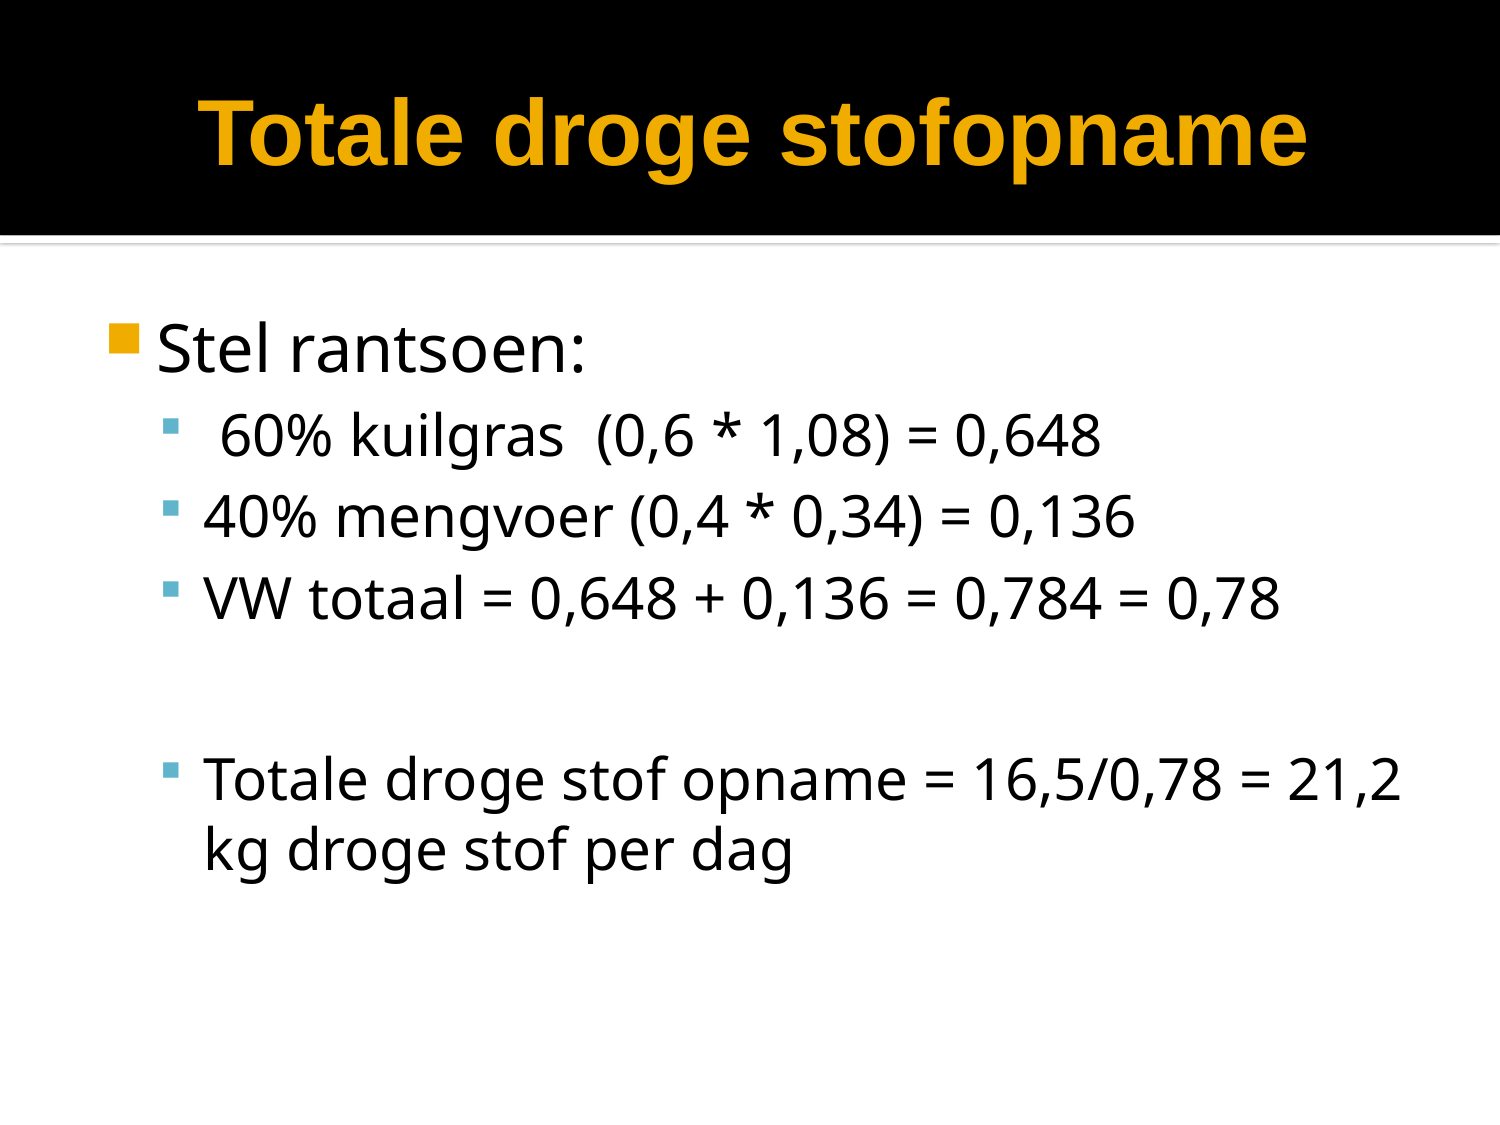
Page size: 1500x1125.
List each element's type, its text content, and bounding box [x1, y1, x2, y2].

title Totale droge stofopname [75, 25, 1425, 231]
list Stel rantsoen: 60% kuilgras (0,6 * 1,08) = 0,648 40% mengvoer (0,4 * 0,34) = 0,136 VW totaal = 0,648 + 0,136 = 0,784 = 0,78 Totale droge stof opname = 16,5/0,78 = 21,2 kg droge stof per dag [75, 291, 1425, 1050]
